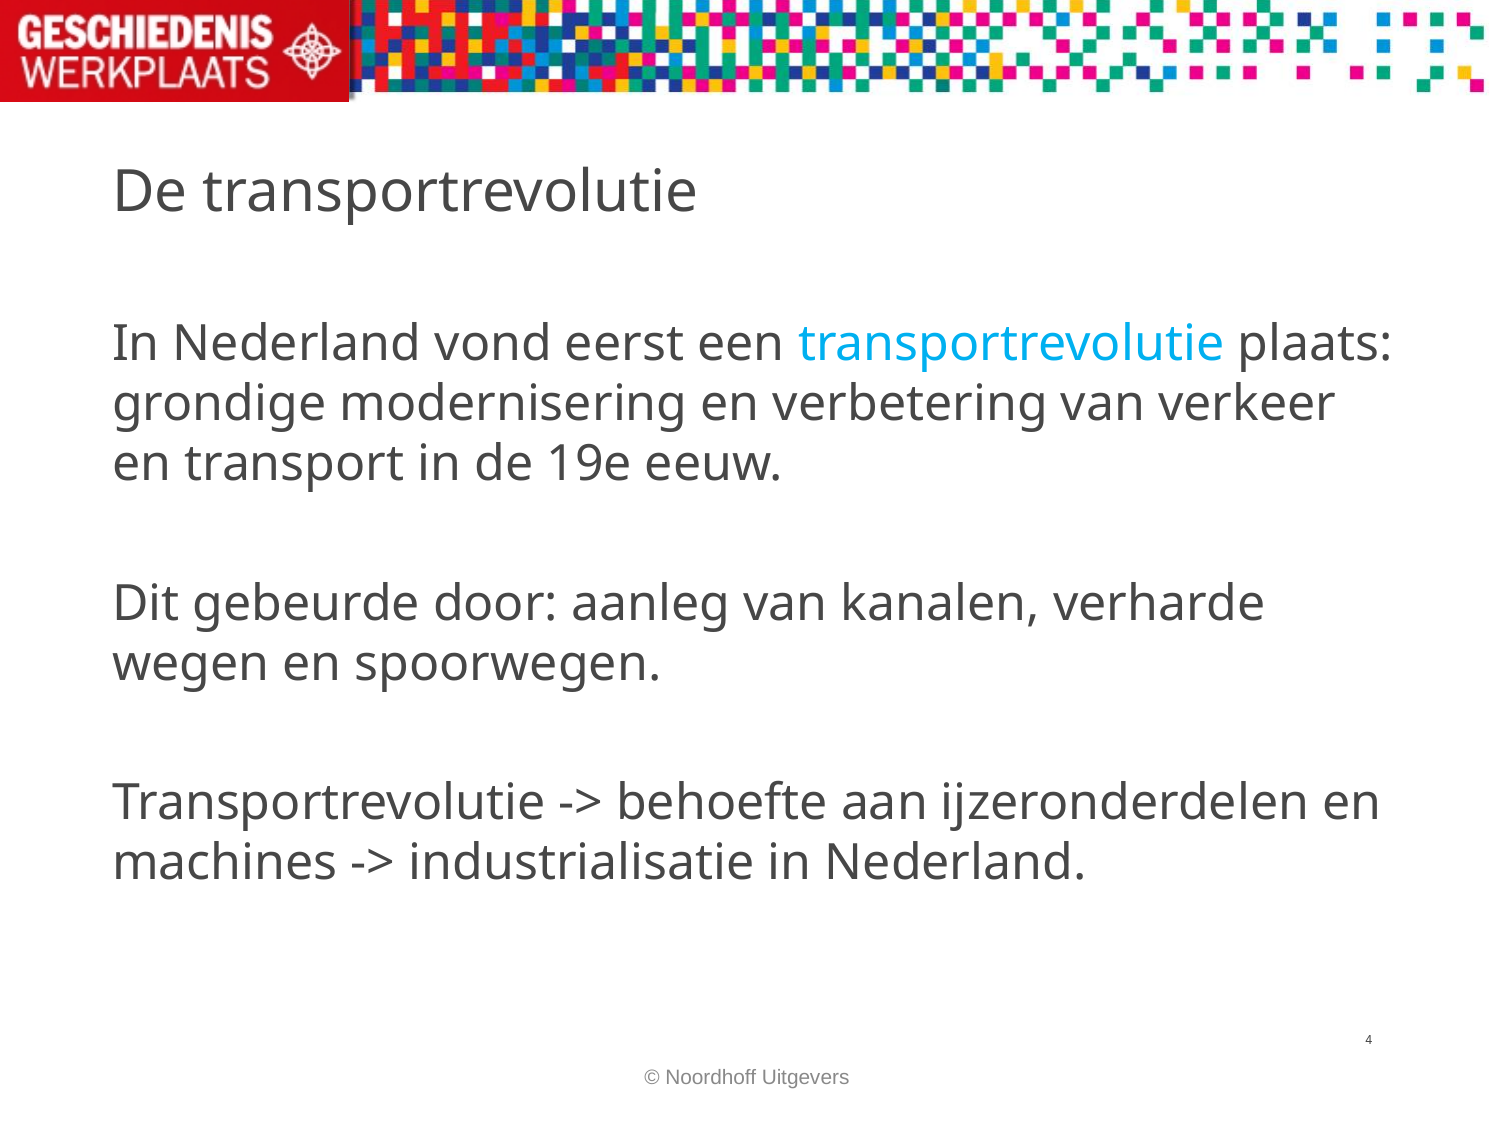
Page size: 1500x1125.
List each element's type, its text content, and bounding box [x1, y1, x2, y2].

text_box © Noordhoff Uitgevers [512, 1045, 988, 1106]
picture [0, 0, 1500, 1125]
list In Nederland vond eerst een transportrevolutie plaats: grondige modernisering en verbetering van verkeer en transport in de 19e eeuw. Dit gebeurde door: aanleg van kanalen, verharde wegen en spoorwegen. Transportrevolutie -> behoefte aan ijzeronderdelen en machines -> industrialisatie in Nederland. [112, 302, 1409, 1024]
slide_number 4 [1325, 1025, 1388, 1063]
title De transportrevolutie [112, 145, 1401, 256]
